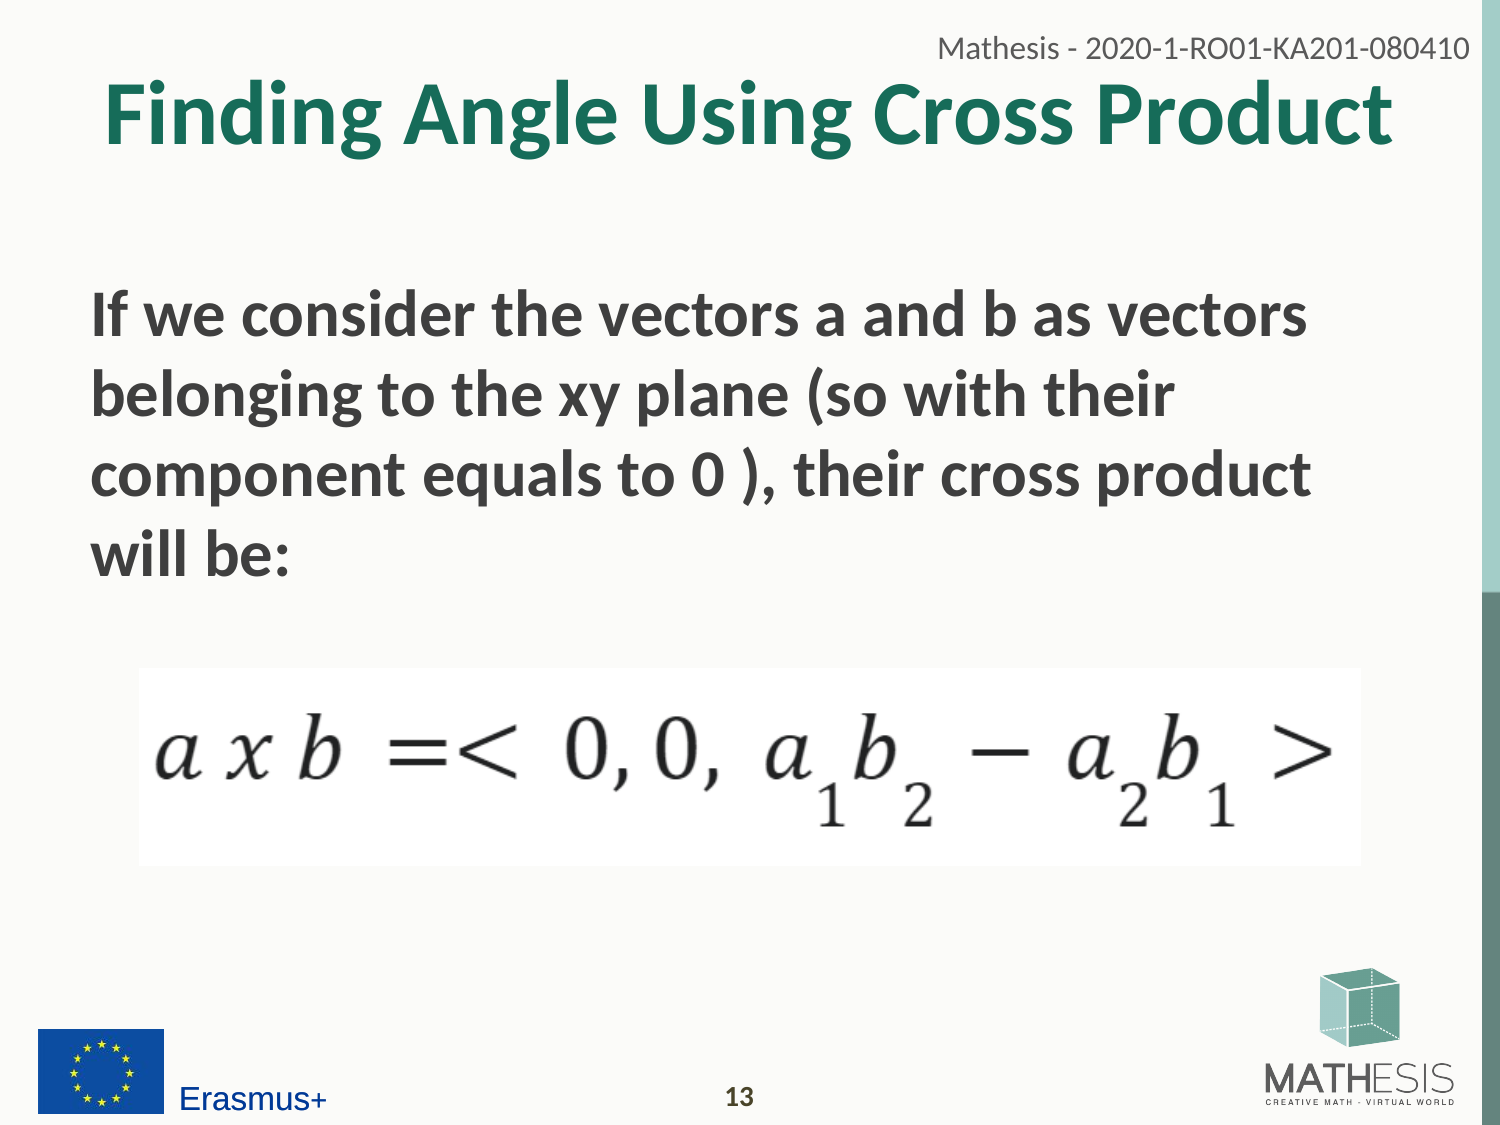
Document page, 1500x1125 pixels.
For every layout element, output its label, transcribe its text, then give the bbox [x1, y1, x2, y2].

picture [138, 668, 1362, 866]
list If we consider the vectors a and b as vectors belonging to the xy plane (so with their component equals to 0 ), their cross product will be: [75, 262, 1425, 1005]
picture [38, 1029, 164, 1114]
title Finding Angle Using Cross Product [75, 45, 1425, 233]
